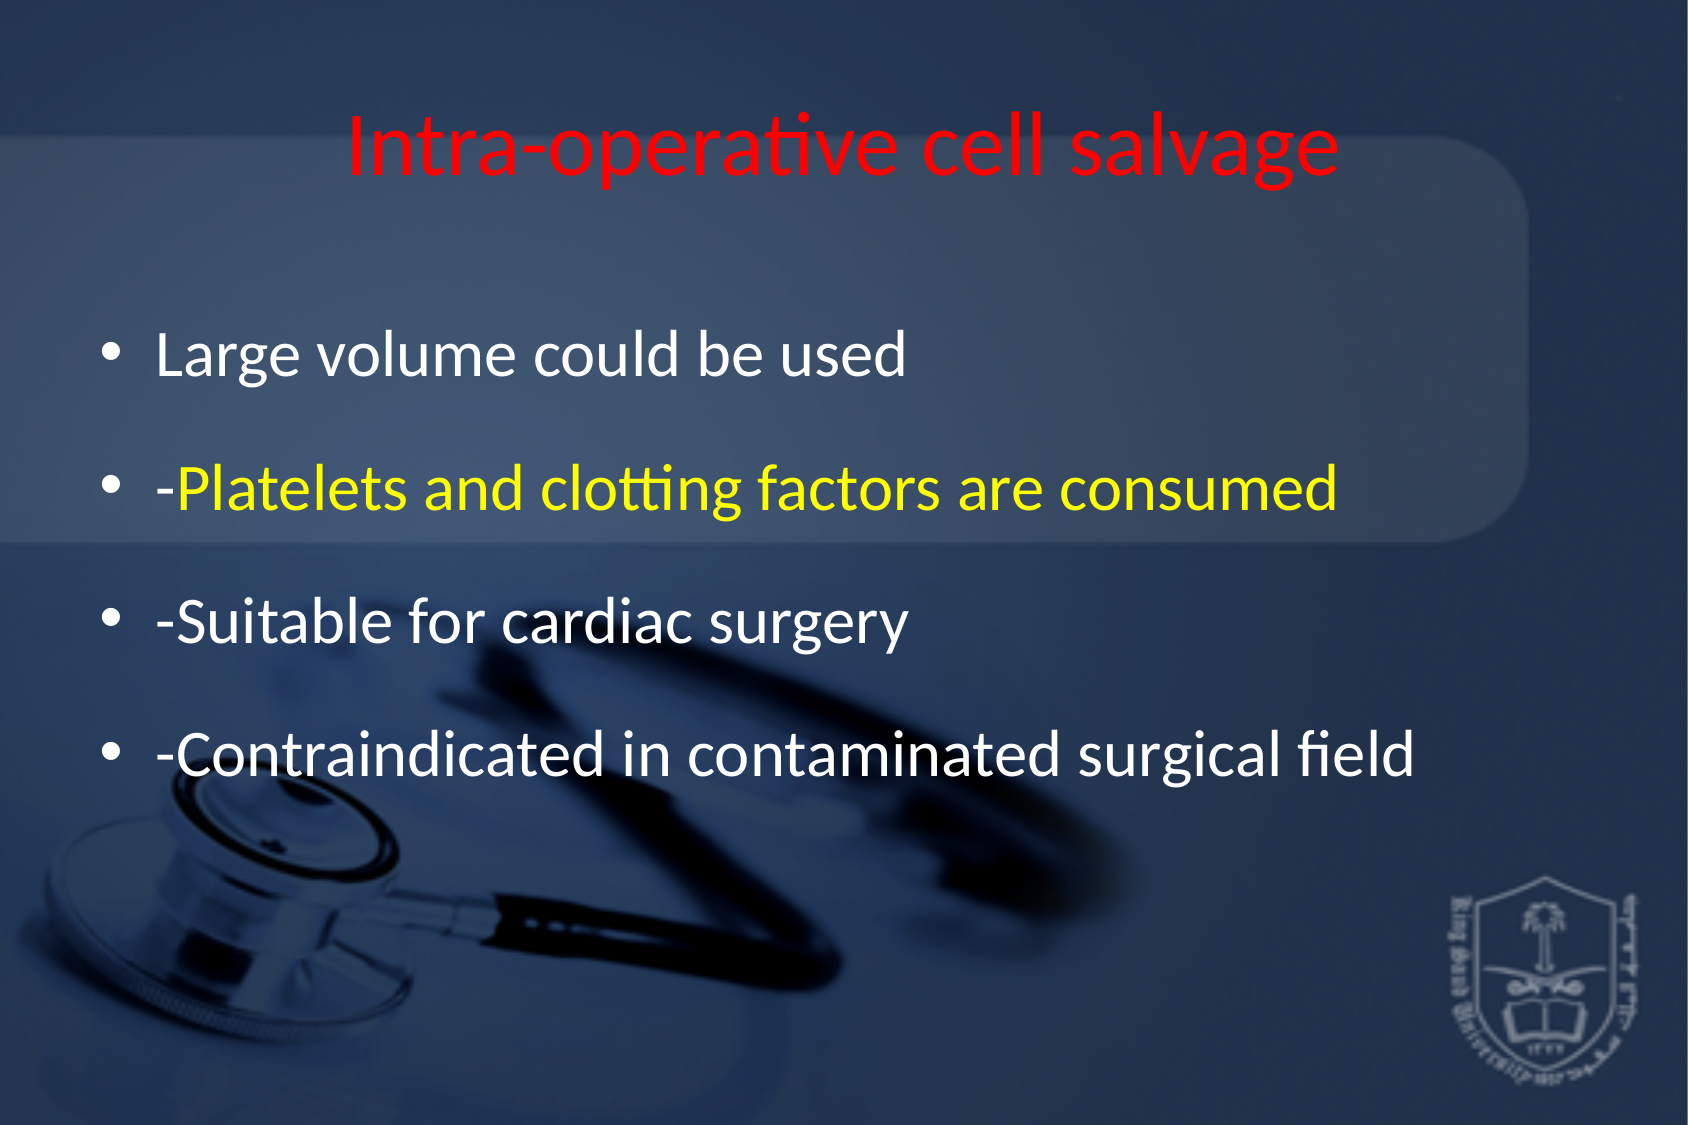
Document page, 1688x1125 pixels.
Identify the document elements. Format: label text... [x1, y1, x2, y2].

picture [0, 0, 1688, 1125]
list Large volume could be used -Platelets and clotting factors are consumed -Suitable for cardiac surgery -Contraindicated in contaminated surgical field [84, 262, 1604, 1005]
title Intra-operative cell salvage [84, 45, 1604, 233]
